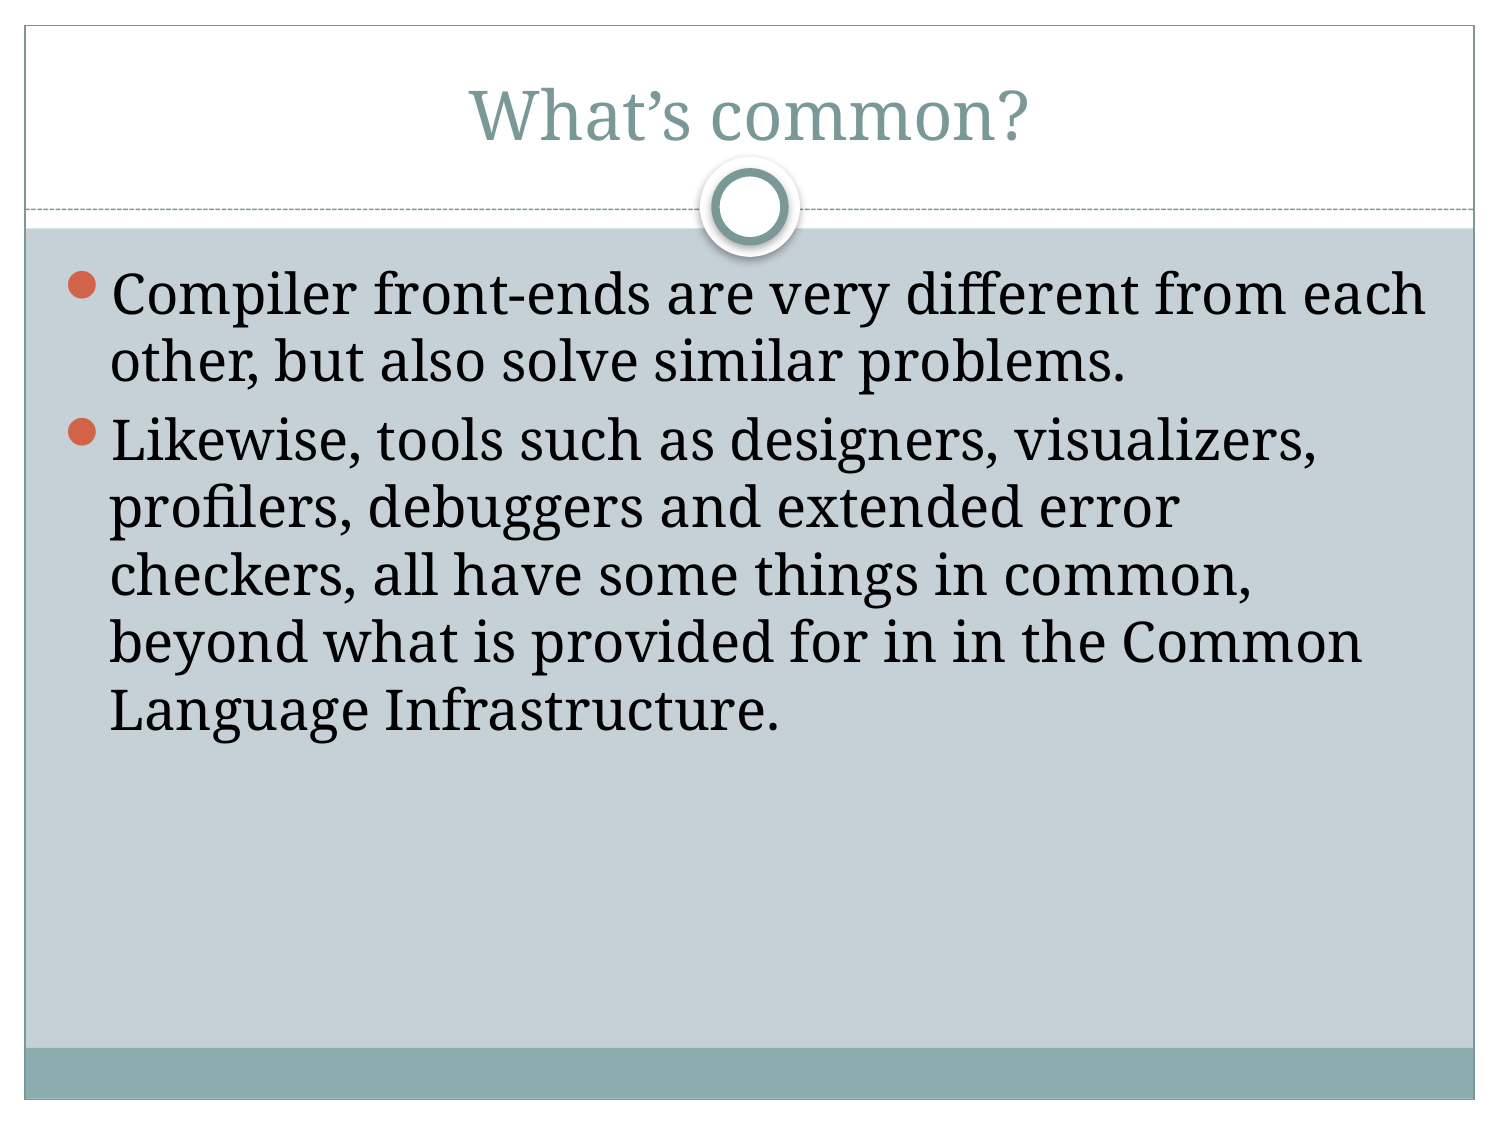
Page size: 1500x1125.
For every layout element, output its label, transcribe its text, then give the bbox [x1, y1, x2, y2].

list Compiler front-ends are very different from each other, but also solve similar problems. Likewise, tools such as designers, visualizers, profilers, debuggers and extended error checkers, all have some things in common, beyond what is provided for in in the Common Language Infrastructure. [49, 250, 1445, 1001]
title What’s common? [49, 37, 1450, 162]
